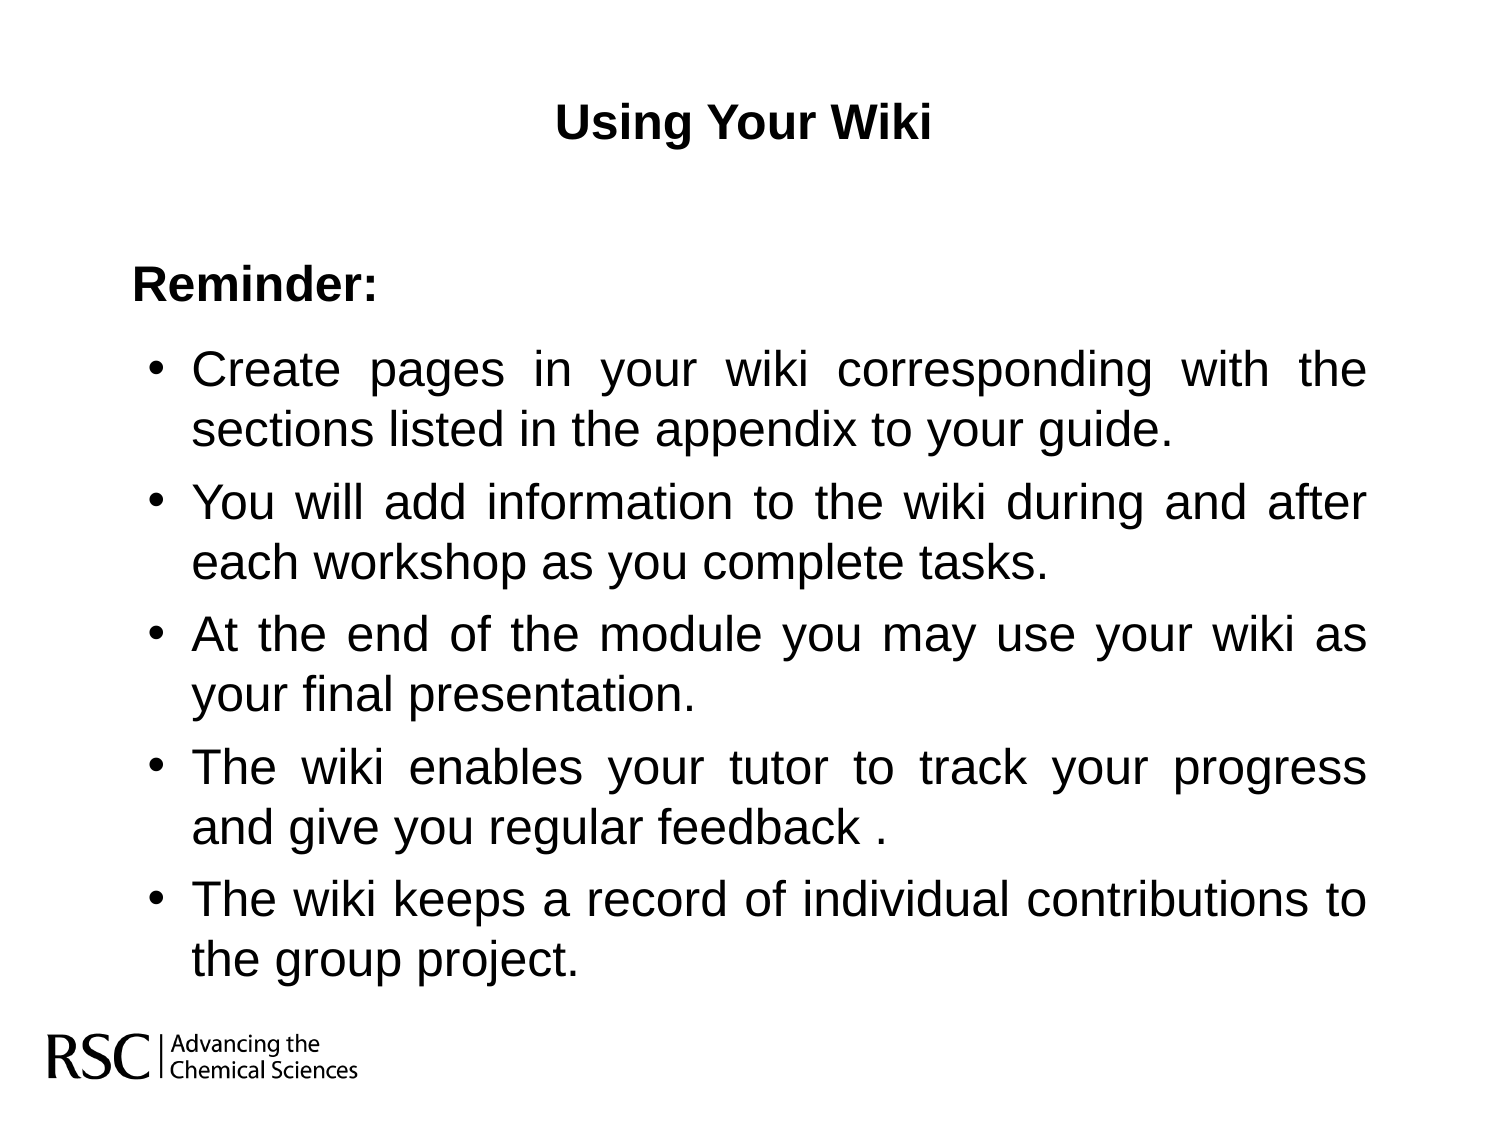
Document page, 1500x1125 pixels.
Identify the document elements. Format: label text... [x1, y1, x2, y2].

text_box Reminder: Create pages in your wiki corresponding with the sections listed in the appendix to your guide. You will add information to the wiki during and after each workshop as you complete tasks. At the end of the module you may use your wiki as your final presentation. The wiki enables your tutor to track your progress and give you regular feedback . The wiki keeps a record of individual contributions to the group project. [117, 184, 1383, 995]
text_box Using Your Wiki [242, 81, 1247, 157]
